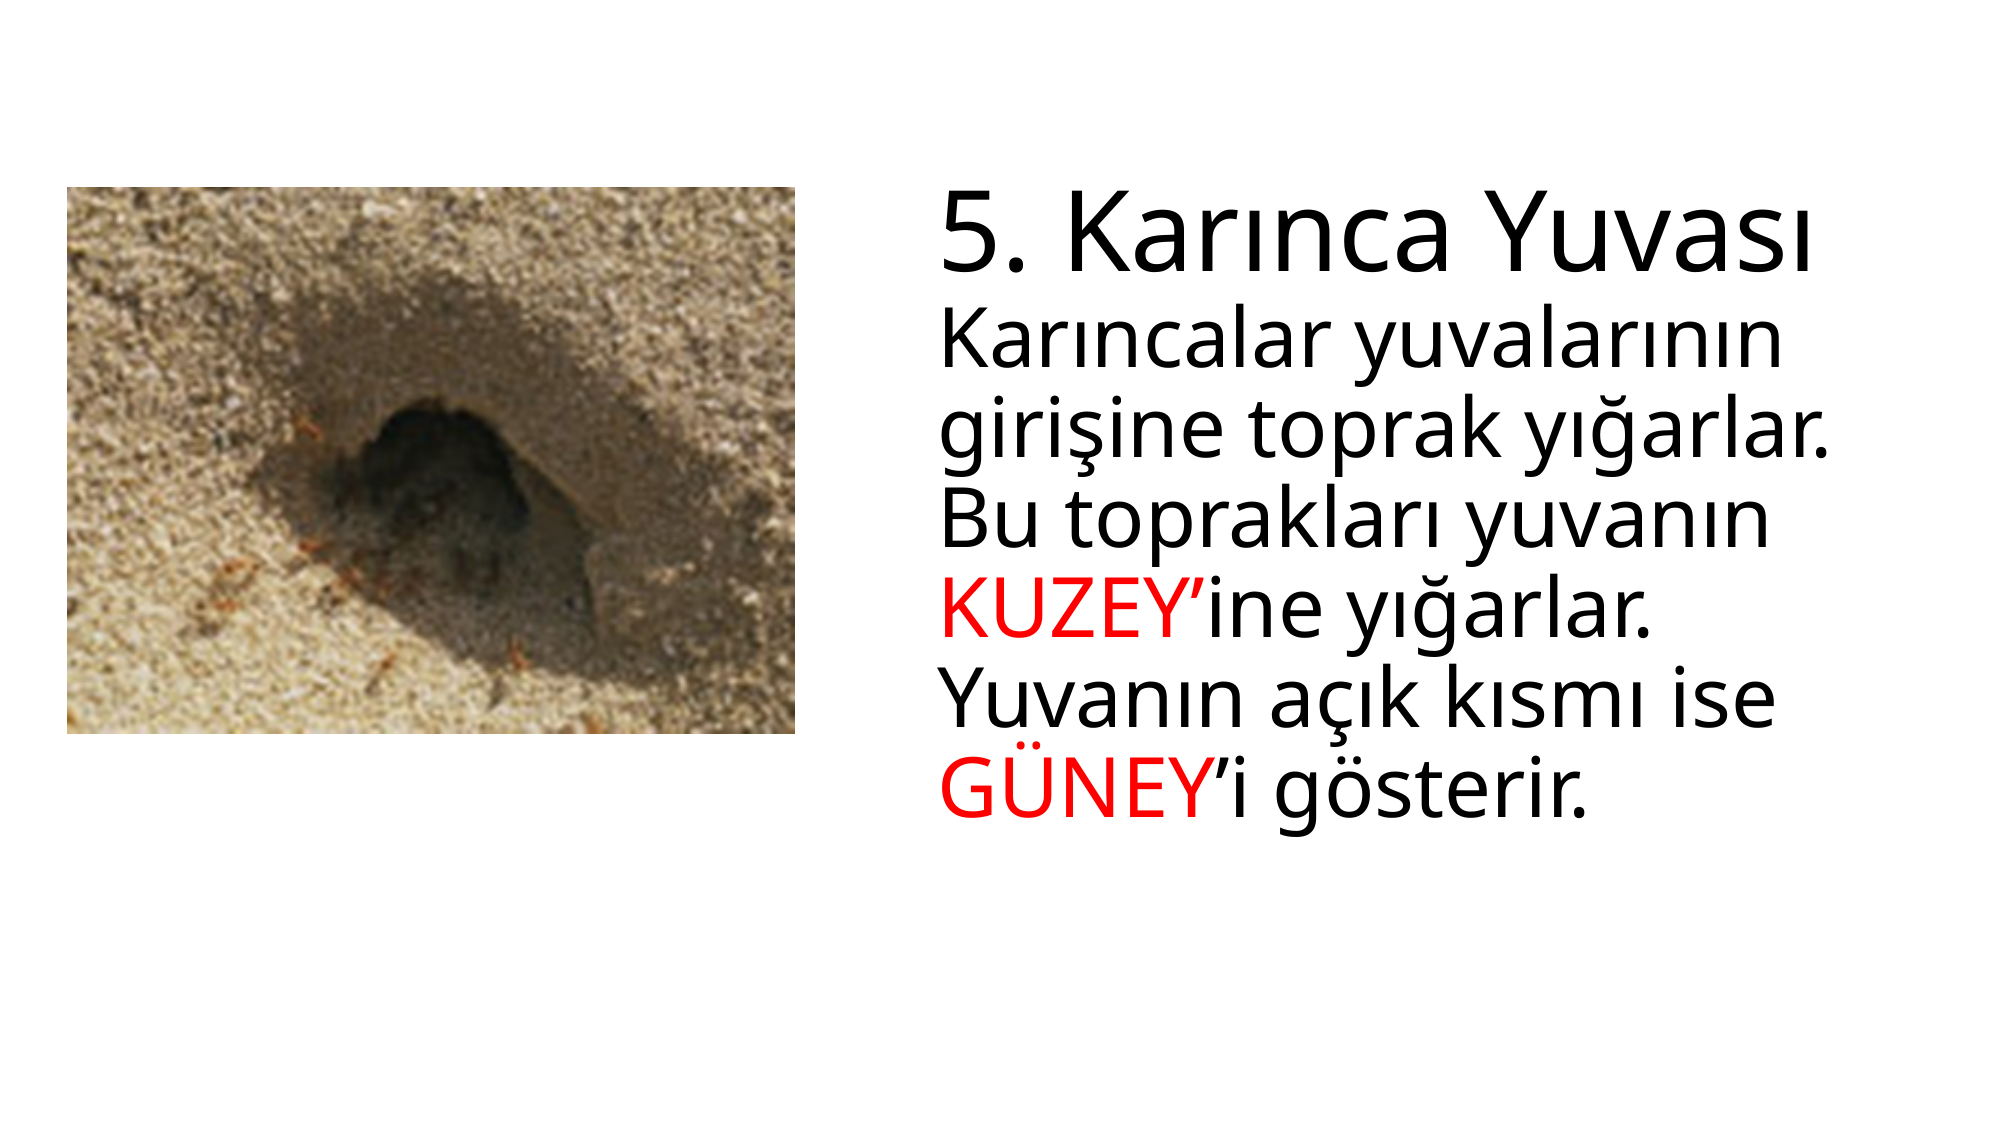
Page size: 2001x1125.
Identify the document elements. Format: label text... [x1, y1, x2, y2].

title 5. Karınca Yuvası Karıncalar yuvalarının girişine toprak yığarlar. Bu toprakları yuvanın KUZEY’ine yığarlar. Yuvanın açık kısmı ise GÜNEY’i gösterir. [922, 50, 1863, 959]
picture [66, 187, 795, 735]
